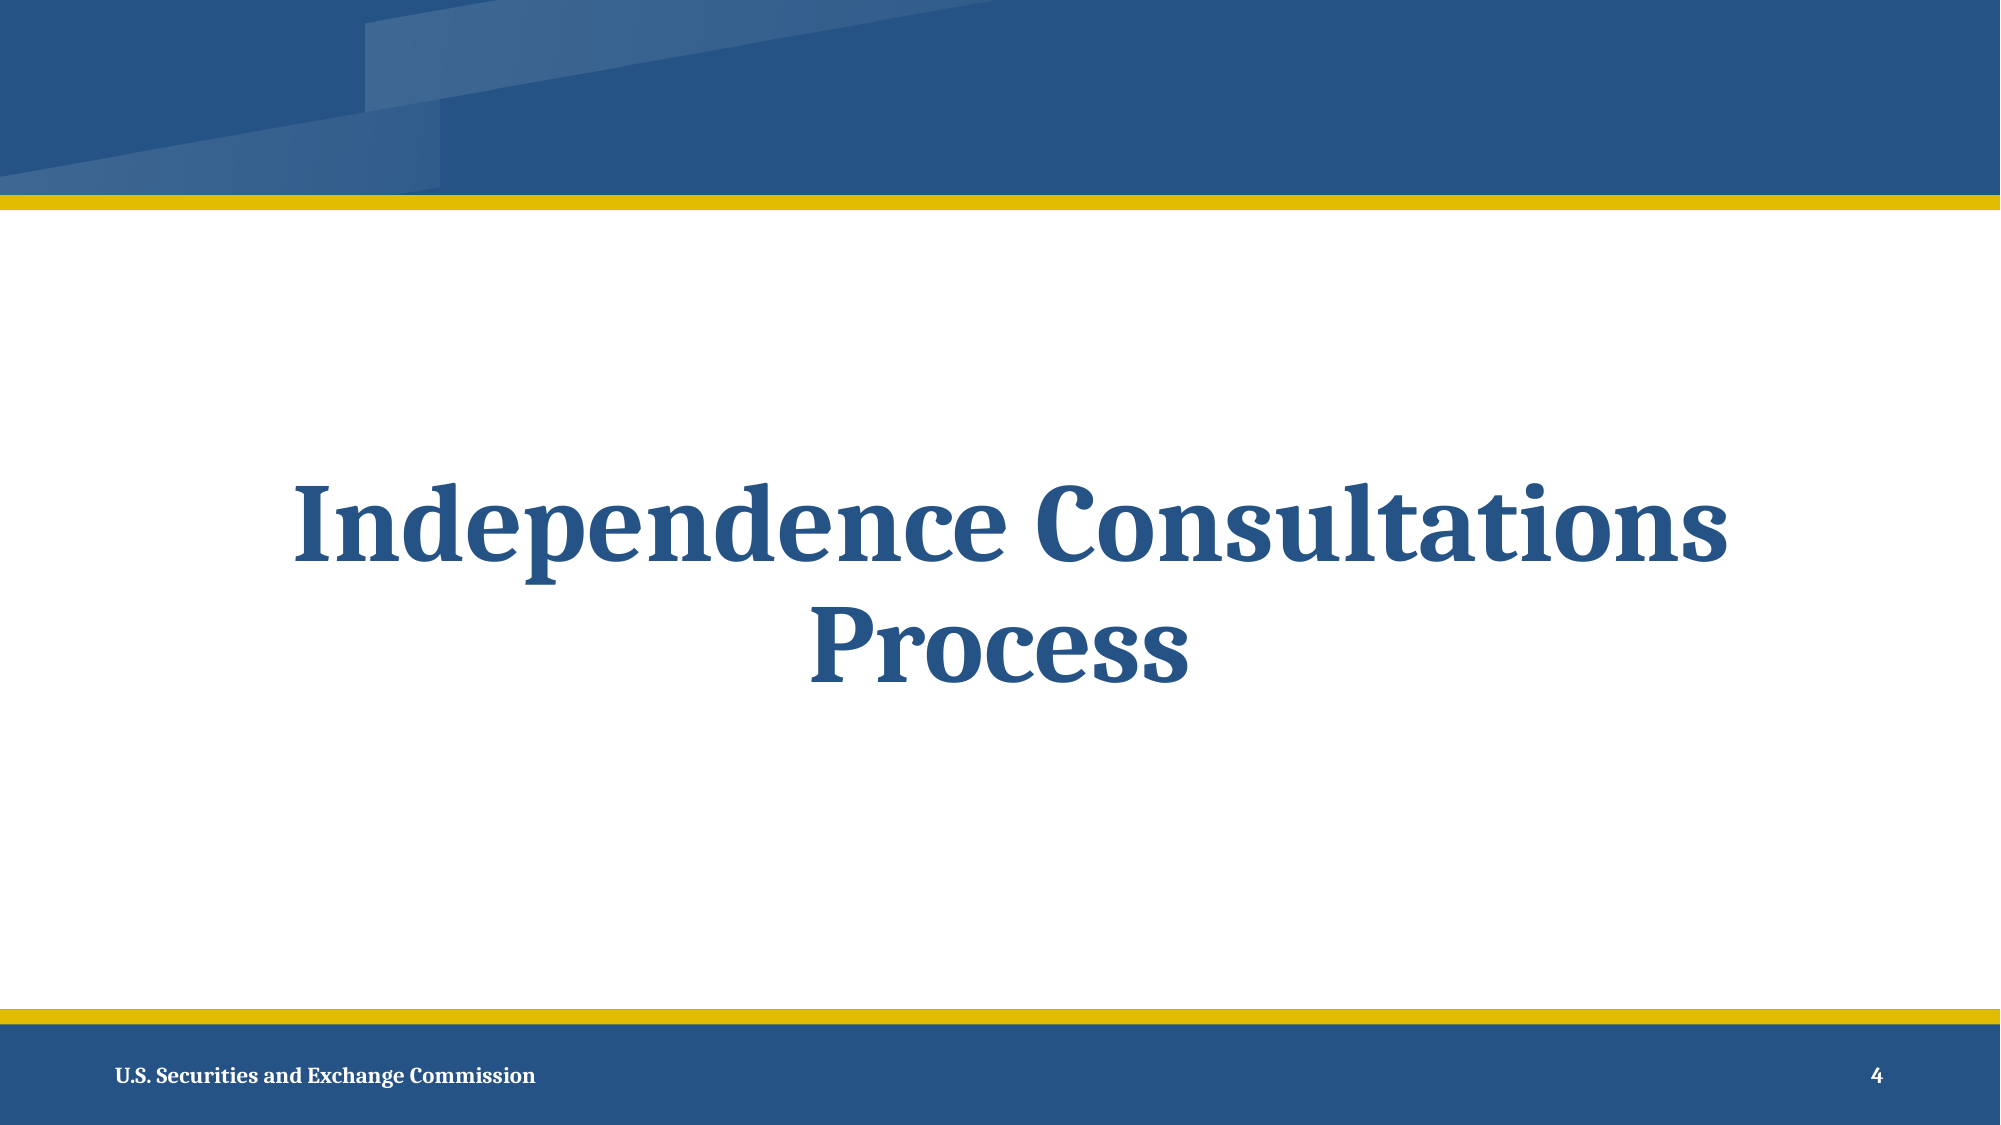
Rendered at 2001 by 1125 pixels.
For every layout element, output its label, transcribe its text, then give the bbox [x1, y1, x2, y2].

slide_number 4 [1448, 1059, 1899, 1090]
title Independence Consultations Process [99, 432, 1900, 739]
